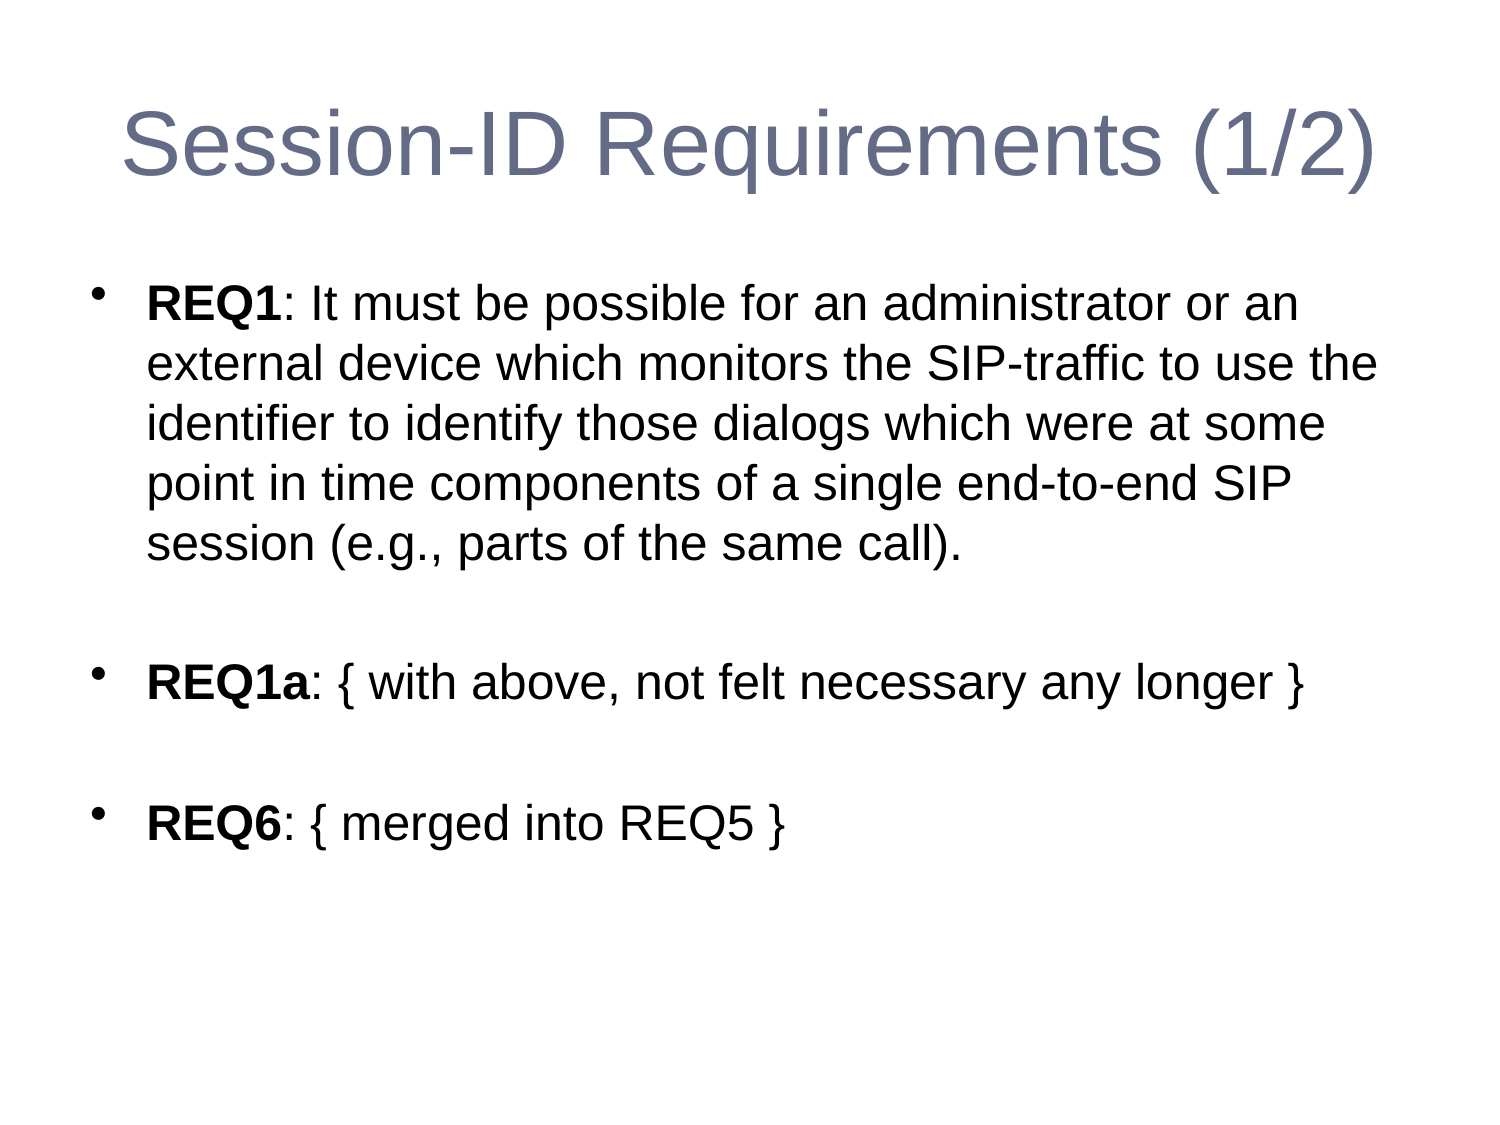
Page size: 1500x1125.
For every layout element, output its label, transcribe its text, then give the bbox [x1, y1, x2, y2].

list REQ1: It must be possible for an administrator or an external device which monitors the SIP-traffic to use the identifier to identify those dialogs which were at some point in time components of a single end-to-end SIP session (e.g., parts of the same call). REQ1a: { with above, not felt necessary any longer } REQ6: { merged into REQ5 } [74, 262, 1426, 1006]
title Session-ID Requirements (1/2) [74, 44, 1426, 233]
